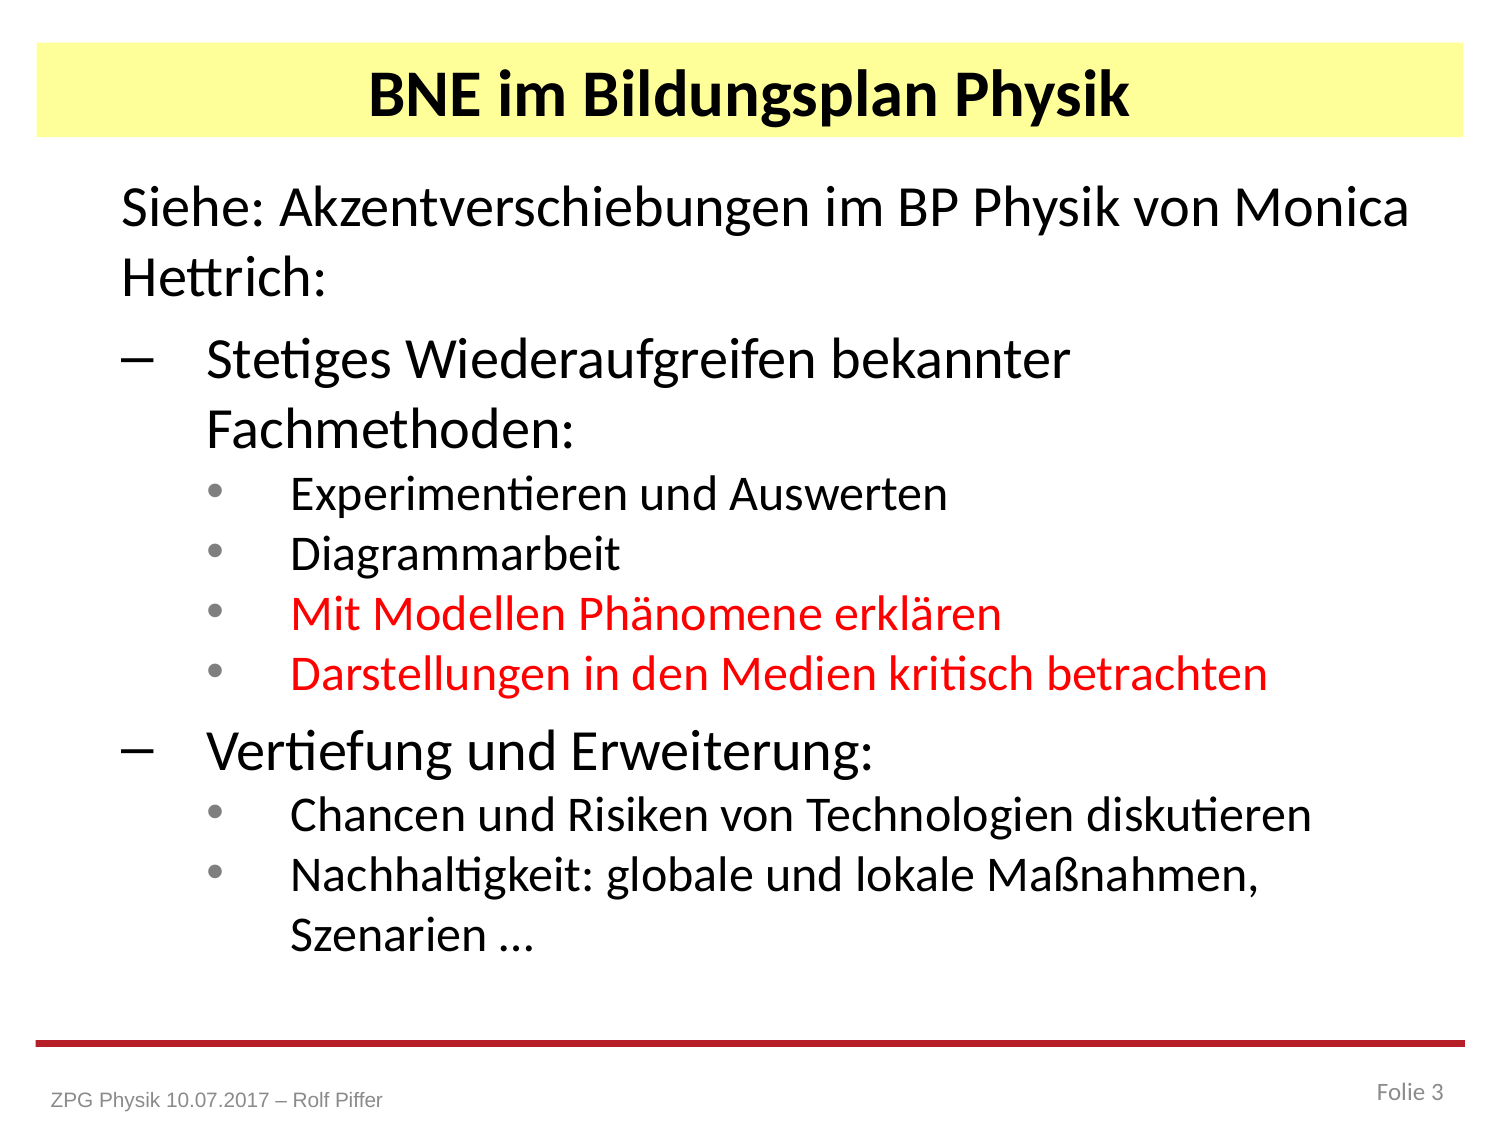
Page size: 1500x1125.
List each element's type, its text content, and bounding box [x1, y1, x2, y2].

slide_number Folie 3 [1108, 1060, 1459, 1121]
footer ZPG Physik 10.07.2017 – Rolf Piffer [35, 1069, 768, 1125]
title BNE im Bildungsplan Physik [41, 42, 1459, 149]
list Siehe: Akzentverschiebungen im BP Physik von Monica Hettrich: Stetiges Wiederaufgreifen bekannter Fachmethoden: Experimentieren und Auswerten Diagrammarbeit Mit Modellen Phänomene erklären Darstellungen in den Medien kritisch betrachten Vertiefung und Erweiterung: Chancen und Risiken von Technologien diskutieren Nachhaltigkeit: globale und lokale Maßnahmen, Szenarien … [41, 160, 1459, 1024]
